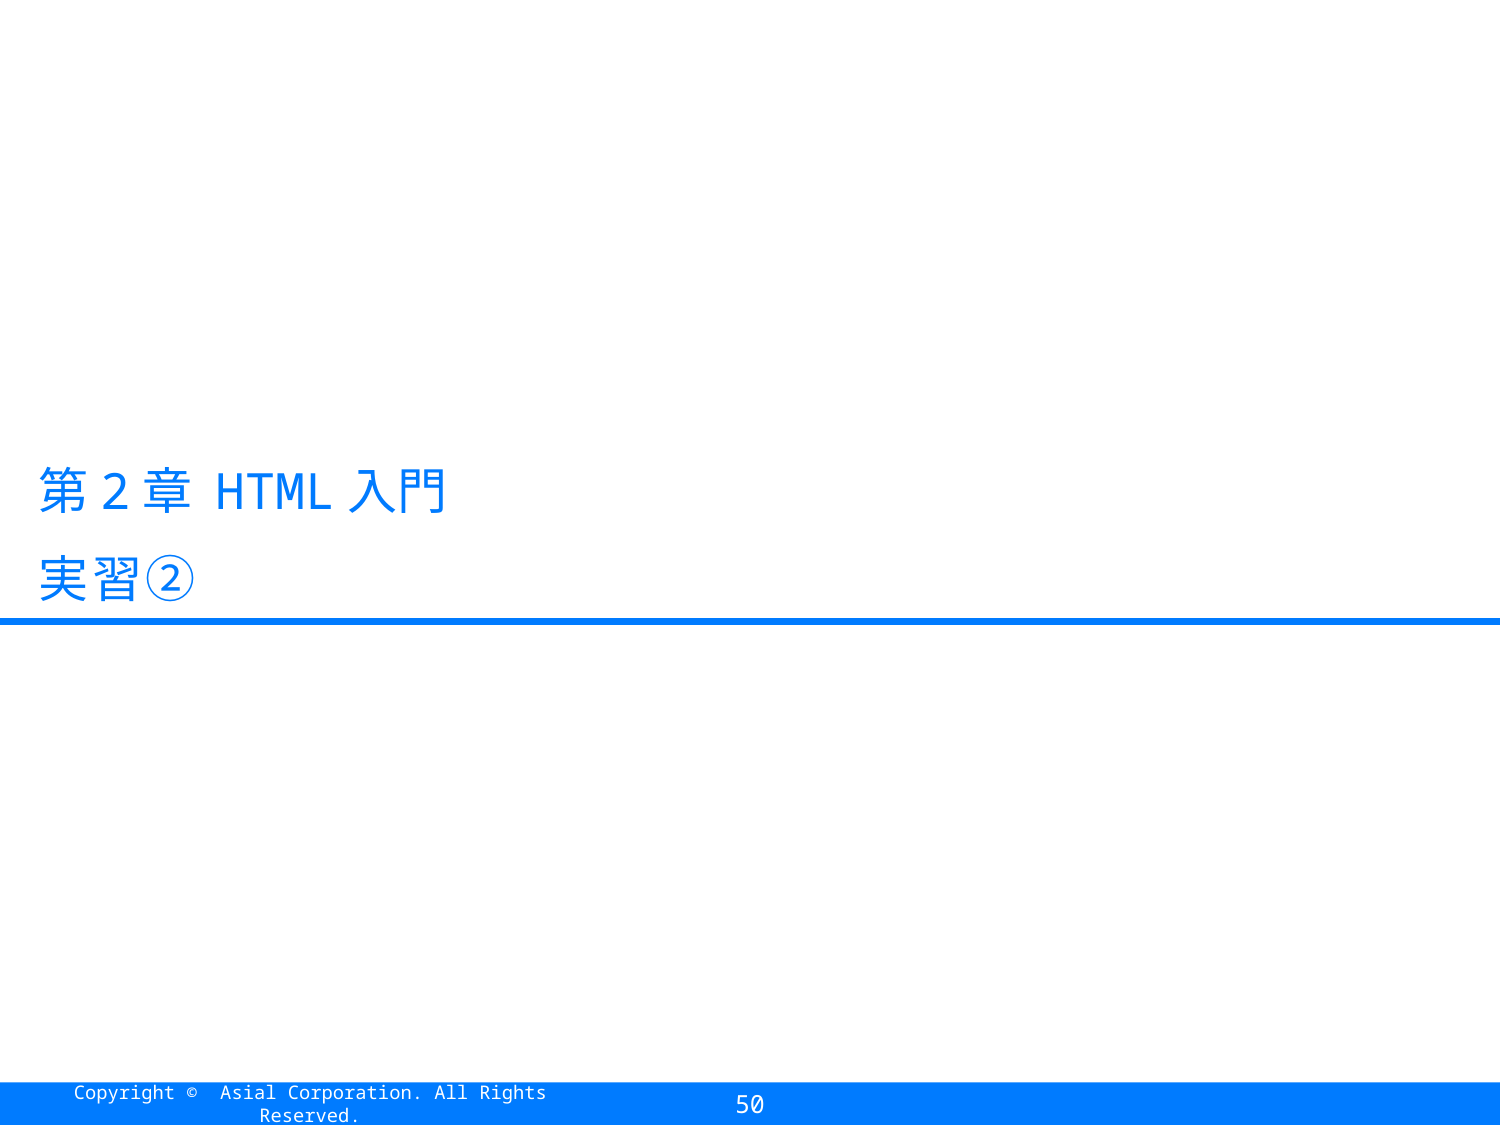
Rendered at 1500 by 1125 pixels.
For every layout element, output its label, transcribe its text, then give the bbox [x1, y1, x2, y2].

slide_number 50 [581, 1075, 919, 1125]
list 第2章 HTML入門 [23, 444, 1500, 536]
title 実習② [23, 538, 1500, 616]
